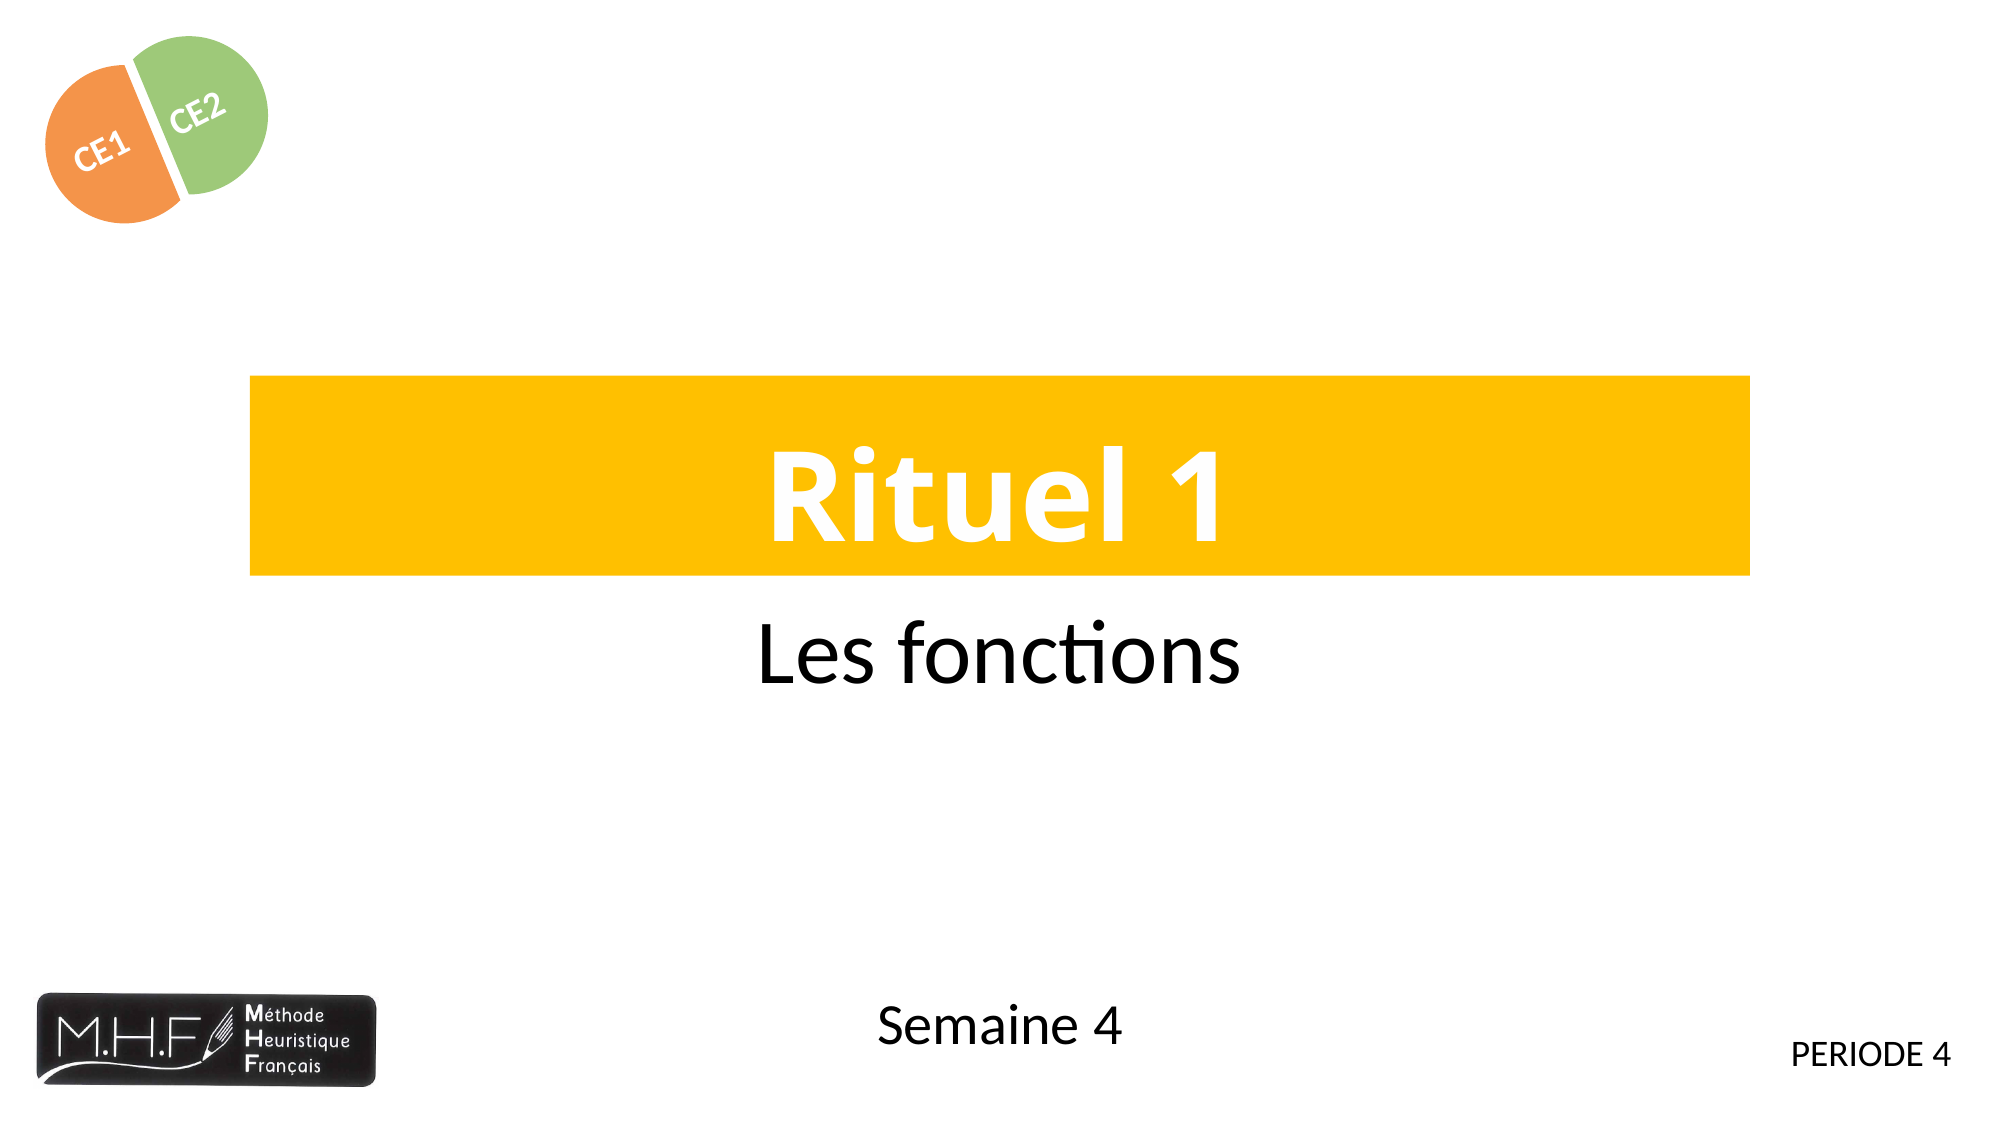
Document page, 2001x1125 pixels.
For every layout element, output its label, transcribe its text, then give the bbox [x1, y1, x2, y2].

text_box Semaine 4 [249, 987, 1750, 1118]
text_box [45, 35, 269, 224]
text_box PERIODE 4 [1750, 1021, 1967, 1082]
title Rituel 1 [249, 375, 1750, 576]
picture [33, 990, 379, 1089]
subtitle Les fonctions [249, 597, 1750, 869]
